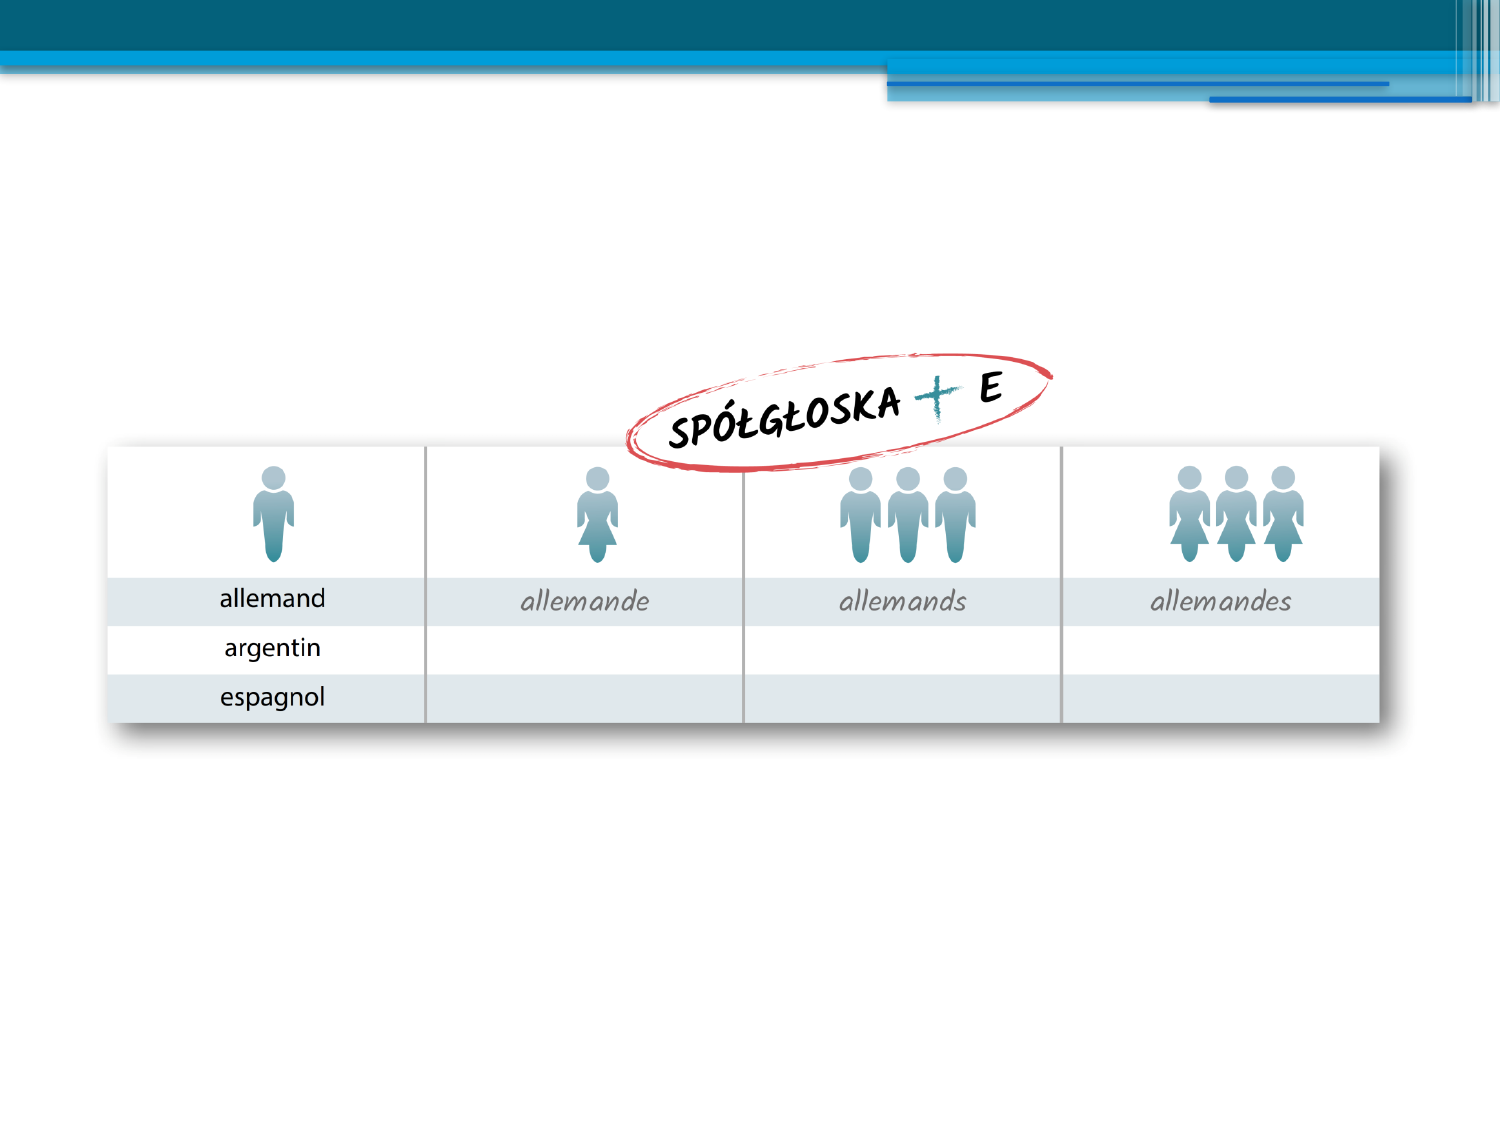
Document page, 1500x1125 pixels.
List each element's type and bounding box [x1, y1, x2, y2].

picture [49, 283, 1469, 811]
